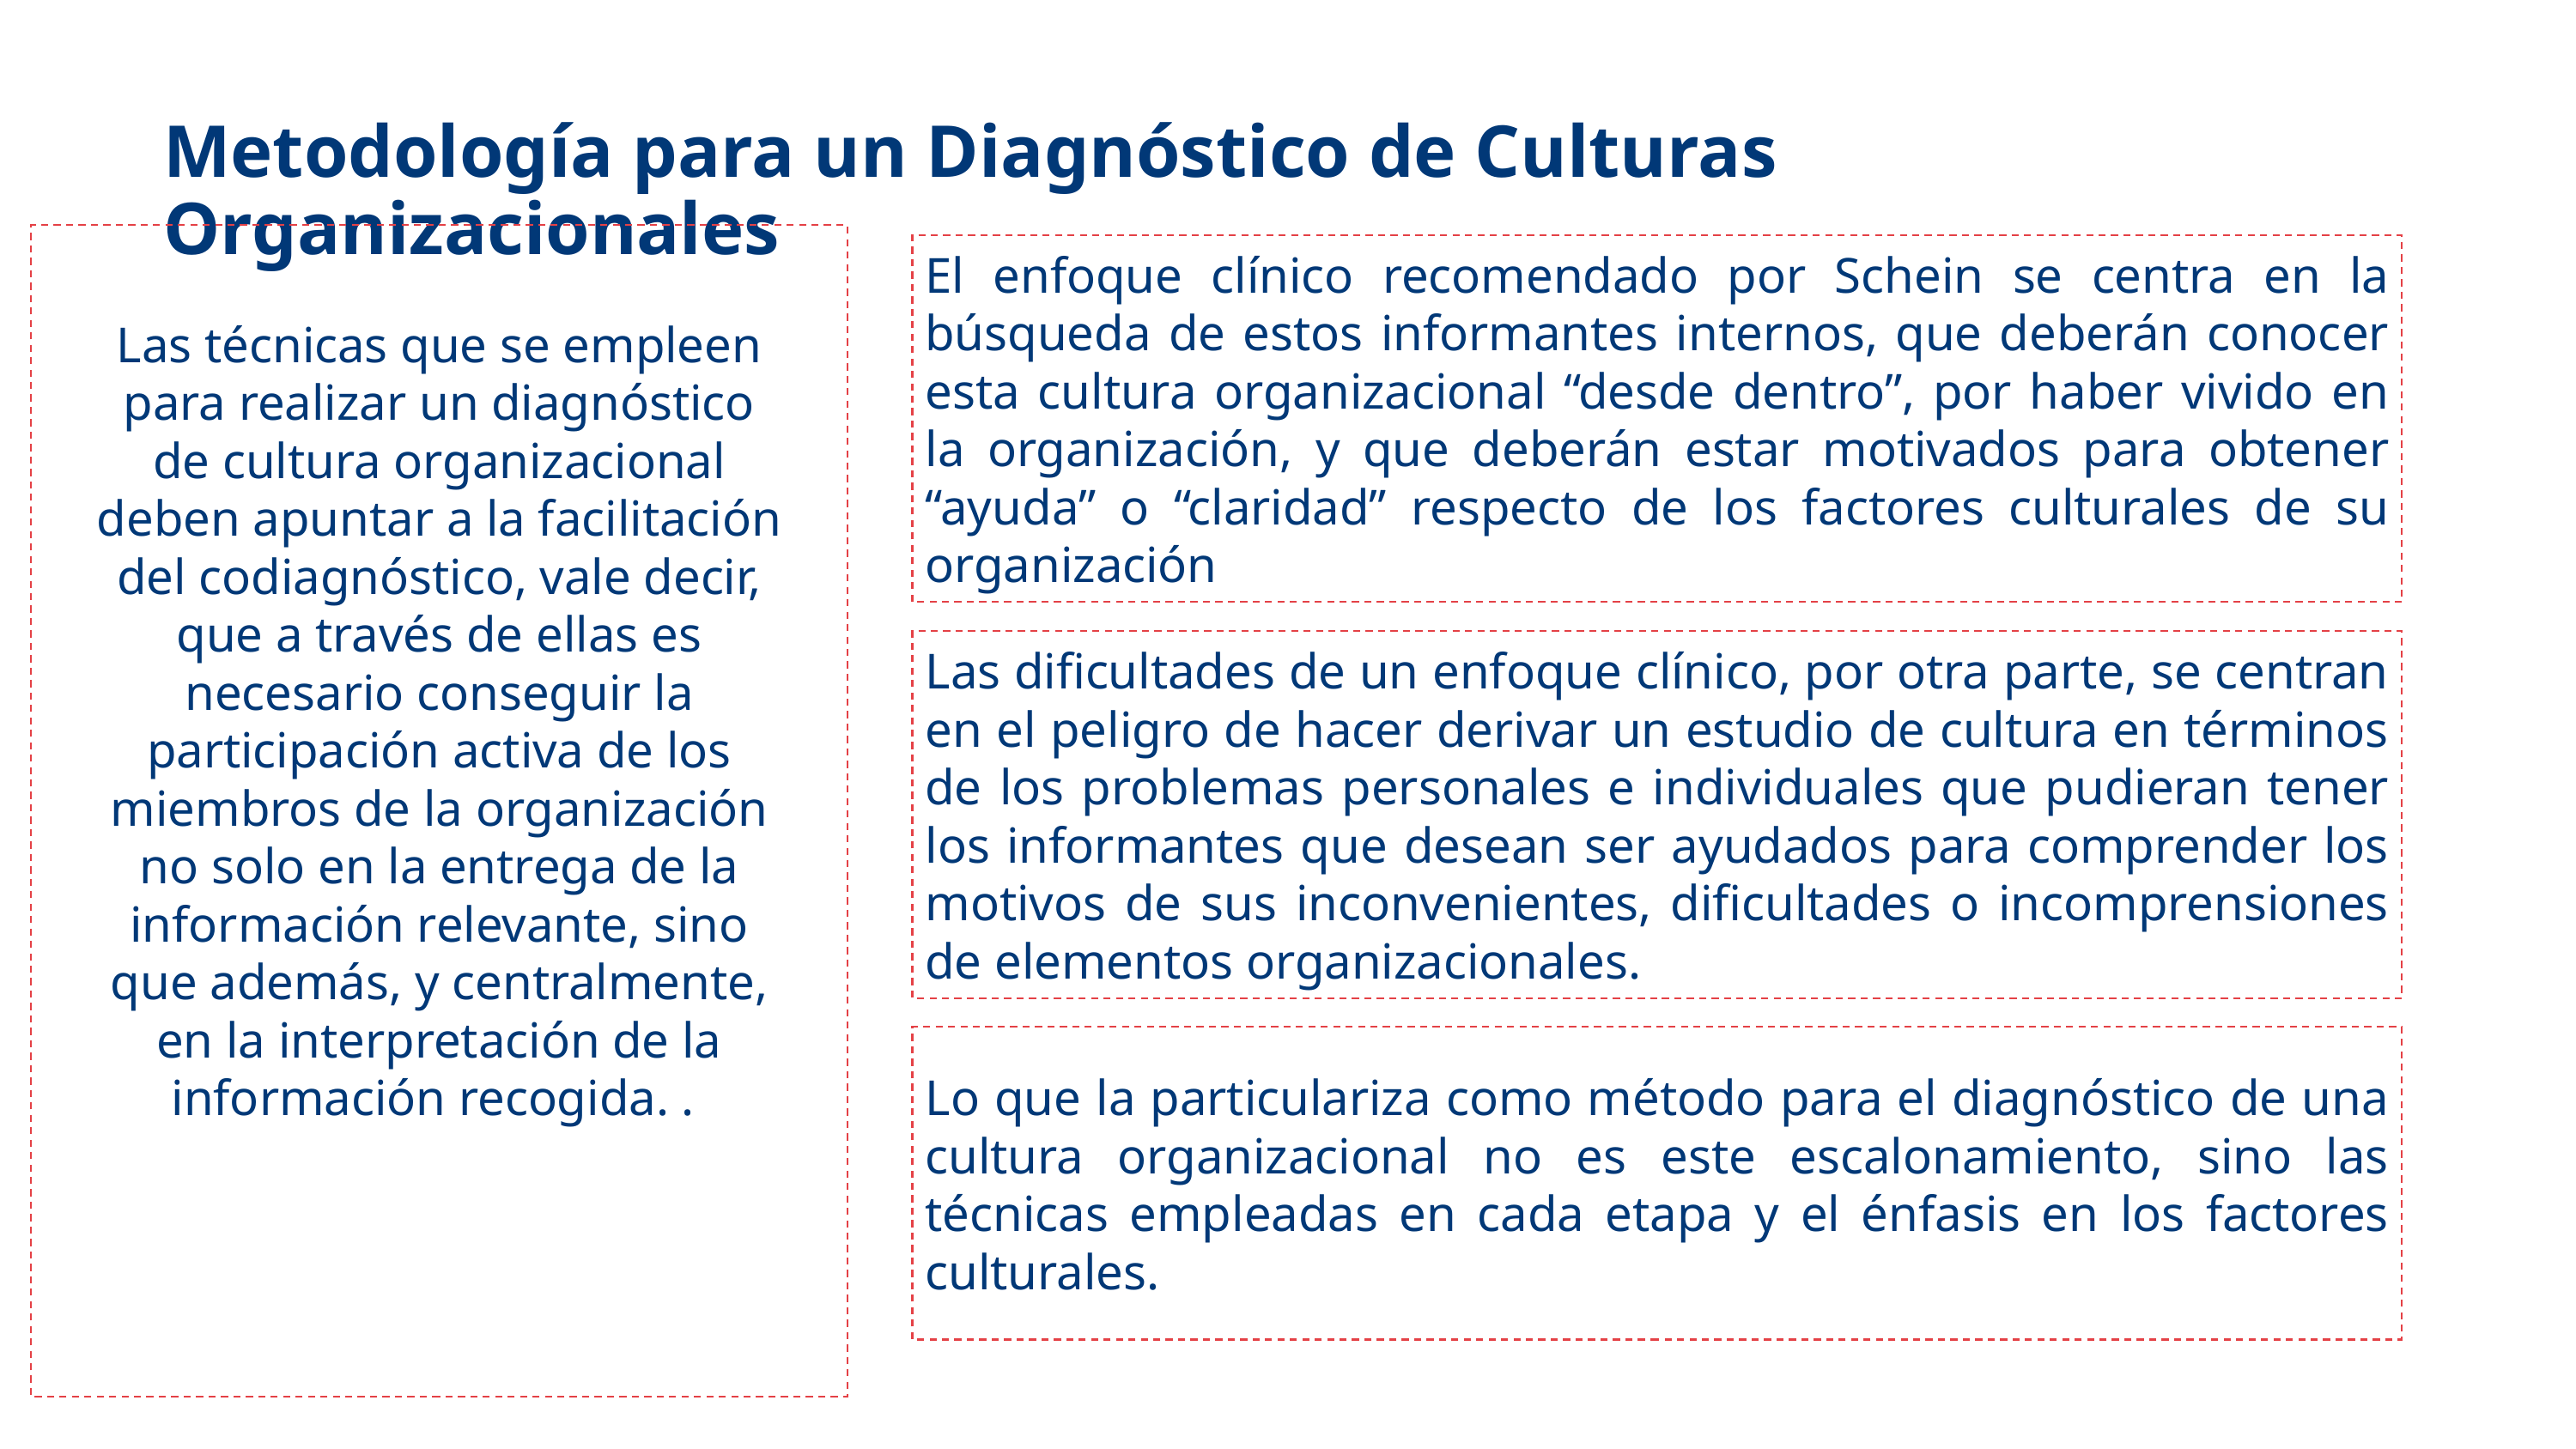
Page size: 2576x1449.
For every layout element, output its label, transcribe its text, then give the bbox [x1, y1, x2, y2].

title Metodología para un Diagnóstico de Culturas Organizacionales [150, 108, 2426, 200]
text_box El enfoque clínico recomendado por Schein se centra en la búsqueda de estos informantes internos, que deberán conocer esta cultura organizacional “desde dentro”, por haber vivido en la organización, y que deberán estar motivados para obtener “ayuda” o “claridad” respecto de los factores culturales de su organización [912, 234, 2403, 603]
text_box Las técnicas que se empleen para realizar un diagnóstico de cultura organizacional deben apuntar a la facilitación del codiagnóstico, vale decir, que a través de ellas es necesario conseguir la participación activa de los miembros de la organización no solo en la entrega de la información relevante, sino que además, y centralmente, en la interpretación de la información recogida. . [77, 307, 801, 1132]
text_box [31, 225, 848, 1397]
text_box Lo que la particulariza como método para el diagnóstico de una cultura organizacional no es este escalonamiento, sino las técnicas empleadas en cada etapa y el énfasis en los factores culturales. [912, 1027, 2403, 1340]
text_box Las dificultades de un enfoque clínico, por otra parte, se centran en el peligro de hacer derivar un estudio de cultura en términos de los problemas personales e individuales que pudieran tener los informantes que desean ser ayudados para comprender los motivos de sus inconvenientes, dificultades o incomprensiones de elementos organizacionales. [912, 631, 2403, 998]
